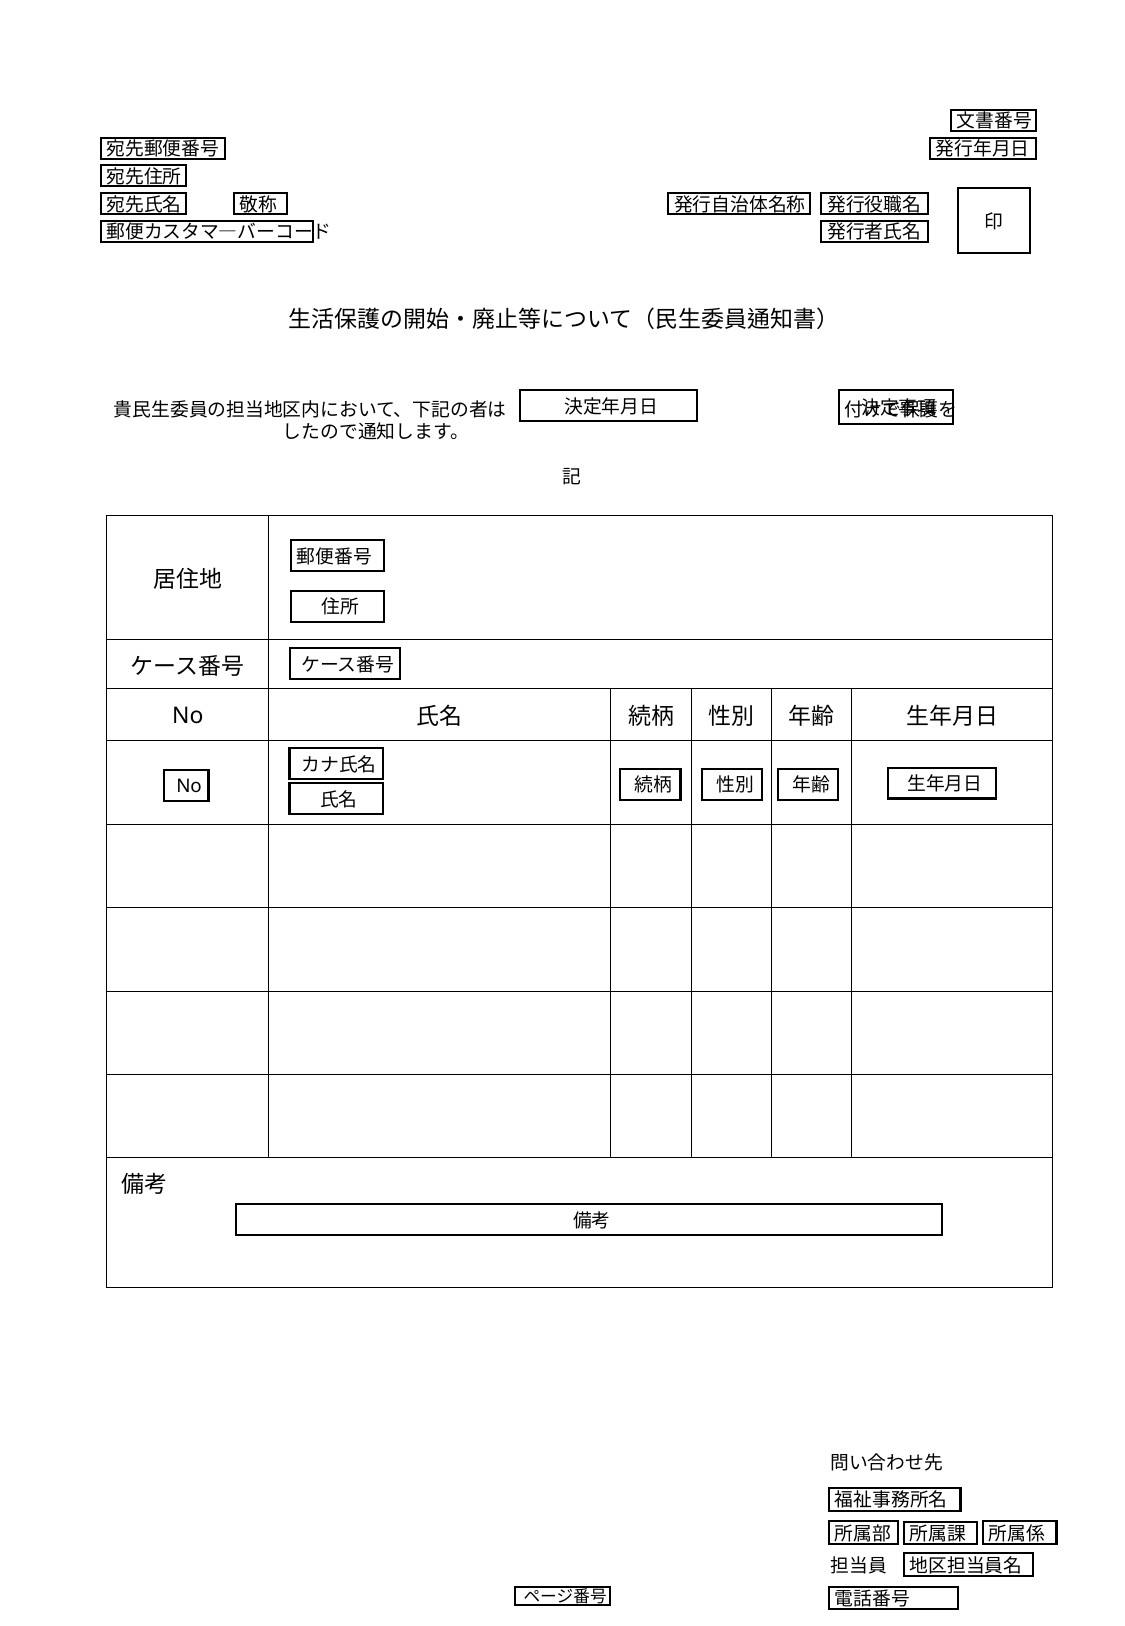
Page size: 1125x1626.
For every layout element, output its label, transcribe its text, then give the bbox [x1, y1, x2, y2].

table_cell [611, 1075, 691, 1157]
table_cell 性別 [692, 689, 771, 740]
table_cell 備考 [107, 1158, 1052, 1287]
table_cell [107, 1075, 268, 1157]
table_cell [107, 825, 268, 907]
text_box ケース番号 [289, 647, 401, 680]
text_box ページ番号 [514, 1586, 611, 1606]
table_cell [852, 908, 1052, 991]
table_cell [772, 1075, 851, 1157]
table_cell [772, 992, 851, 1074]
table_cell [692, 741, 771, 824]
text_box 備考 [235, 1203, 943, 1236]
table_cell [269, 741, 610, 824]
table_cell [692, 992, 771, 1074]
table_cell [852, 741, 1052, 824]
table_cell [611, 741, 691, 824]
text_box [100, 137, 314, 242]
table_cell [611, 992, 691, 1074]
table_cell [107, 908, 268, 991]
table_header [269, 516, 1052, 639]
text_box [929, 109, 1037, 159]
text_box 郵便番号 [290, 539, 385, 572]
table_cell [269, 992, 610, 1074]
text_box カナ氏名 [288, 747, 384, 780]
table_cell [852, 1075, 1052, 1157]
table_cell No [107, 689, 268, 740]
text_box 性別 [701, 768, 763, 801]
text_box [668, 188, 1030, 254]
text_box 決定年月日 [519, 389, 698, 422]
text_box 貴民生委員の担当地区内において、下記の者は 付けで保護を したので通知します。 記 [99, 389, 1044, 495]
text_box No [163, 769, 210, 802]
table_cell [852, 992, 1052, 1074]
table_cell [269, 908, 610, 991]
table_cell [611, 908, 691, 991]
text_box 氏名 [288, 782, 384, 815]
text_box 続柄 [619, 768, 682, 801]
table_cell [692, 908, 771, 991]
table_cell [269, 825, 610, 907]
text_box 年齢 [777, 768, 839, 801]
text_box 生活保護の開始・廃止等について（民生委員通知書） [91, 270, 1037, 340]
table_cell 続柄 [611, 689, 691, 740]
table_cell [107, 741, 268, 824]
table_cell [772, 908, 851, 991]
table_cell [269, 640, 1052, 688]
text_box 決定事項 [838, 389, 954, 425]
table_cell ケース番号 [107, 640, 268, 688]
table_cell [611, 825, 691, 907]
table_header 居住地 [107, 516, 268, 639]
table_cell [692, 1075, 771, 1157]
table_cell [772, 825, 851, 907]
table_cell [107, 992, 268, 1074]
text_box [815, 1443, 1057, 1610]
table_cell [852, 825, 1052, 907]
table_cell 年齢 [772, 689, 851, 740]
table_cell 氏名 [269, 689, 610, 740]
text_box 住所 [290, 590, 385, 623]
table_cell [692, 825, 771, 907]
table_cell [772, 741, 851, 824]
text_box 生年月日 [887, 767, 997, 800]
table_cell [269, 1075, 610, 1157]
table_cell 生年月日 [852, 689, 1052, 740]
